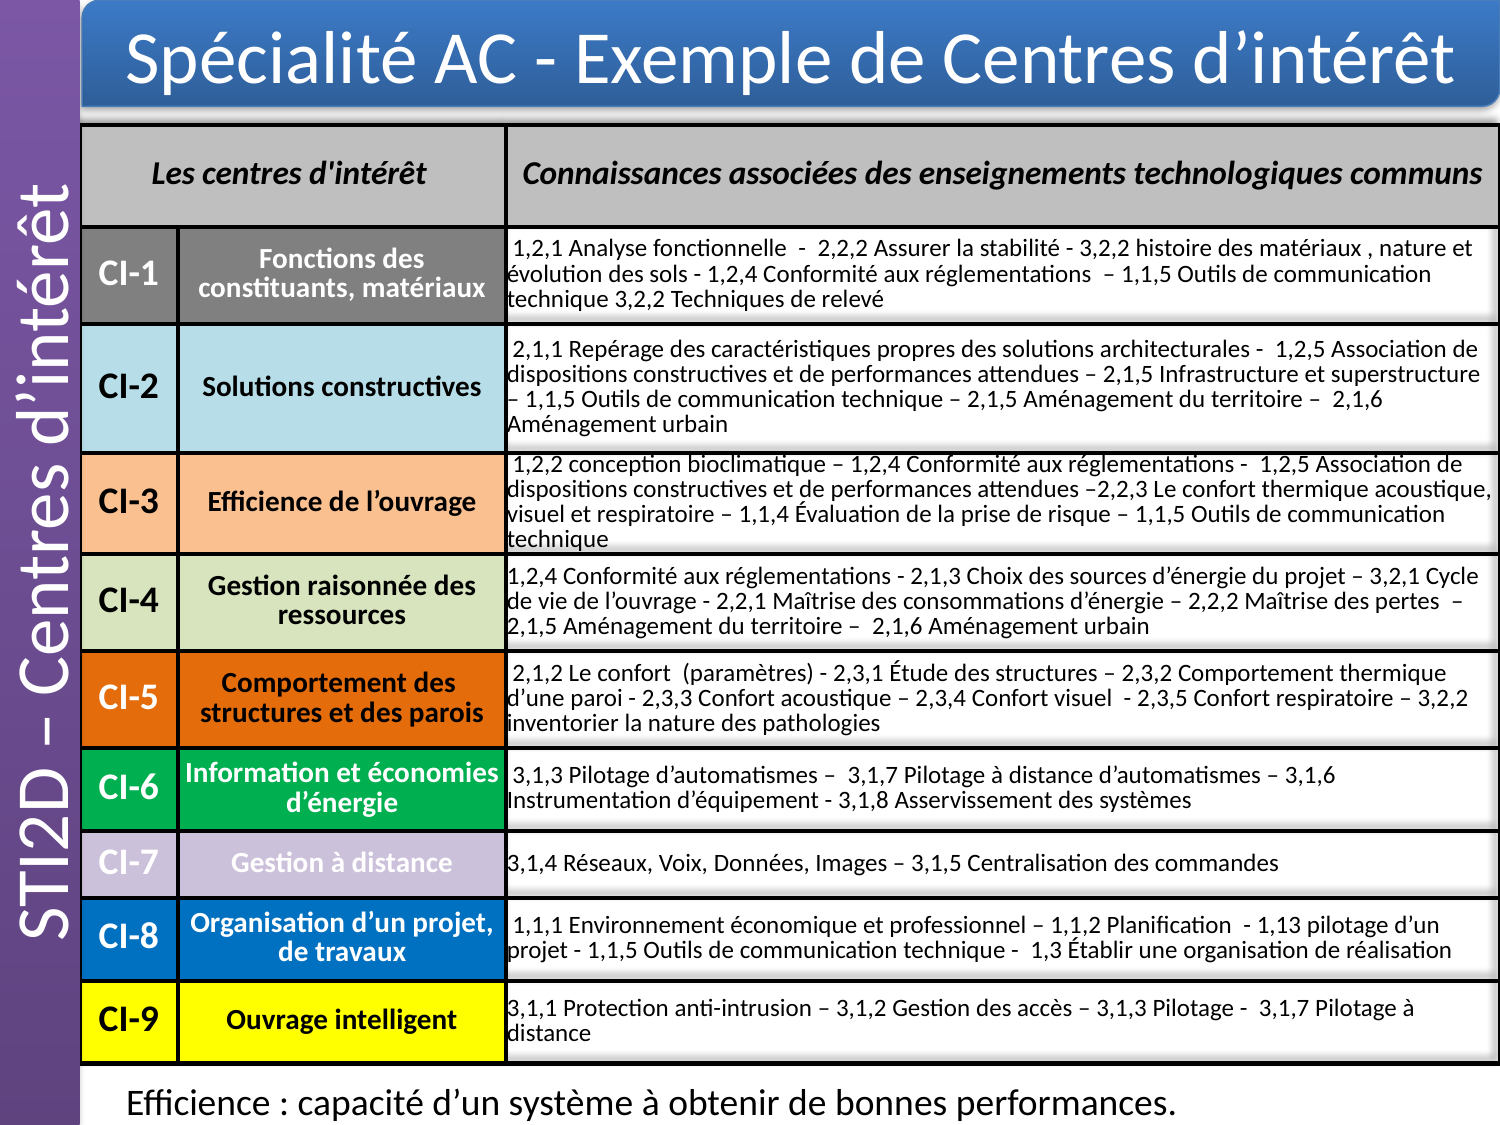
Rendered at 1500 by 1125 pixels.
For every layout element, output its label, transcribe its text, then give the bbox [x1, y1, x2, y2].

text_box Spécialité AC - Exemple de Centres d’intérêt [85, 0, 1500, 108]
text_box Efficience : capacité d’un système à obtenir de bonnes performances. [111, 1070, 1292, 1125]
table_cell 2,1,1 Repérage des caractéristiques propres des solutions architecturales - 1,2,5 Association de dispositions constructives et de performances attendues – 2,1,5 Infrastructure et superstructure – 1,1,5 Outils de communication technique – 2,1,5 Aménagement du territoire – 2,1,6 Aménagement urbain [508, 326, 1498, 451]
table_cell Organisation d’un projet, de travaux [180, 900, 504, 979]
table_cell 3,1,1 Protection anti-intrusion – 3,1,2 Gestion des accès – 3,1,3 Pilotage - 3,1,7 Pilotage à distance [508, 983, 1498, 1061]
table_cell Solutions constructives [180, 326, 504, 451]
table_cell Gestion à distance [180, 833, 504, 896]
table_cell Efficience de l’ouvrage [180, 455, 504, 552]
table_header Connaissances associées des enseignements technologiques communs [508, 127, 1498, 225]
table_cell Fonctions des constituants, matériaux [180, 229, 504, 322]
table_cell 2,1,2 Le confort (paramètres) - 2,3,1 Étude des structures – 2,3,2 Comportement thermique d’une paroi - 2,3,3 Confort acoustique – 2,3,4 Confort visuel - 2,3,5 Confort respiratoire – 3,2,2 inventorier la nature des pathologies [508, 653, 1498, 746]
table_cell Gestion raisonnée des ressources [180, 556, 504, 649]
table_header Les centres d'intérêt [85, 127, 504, 225]
table_cell CI-2 [85, 326, 176, 451]
table_cell 1,2,2 conception bioclimatique – 1,2,4 Conformité aux réglementations - 1,2,5 Association de dispositions constructives et de performances attendues –2,2,3 Le confort thermique acoustique, visuel et respiratoire – 1,1,4 Évaluation de la prise de risque – 1,1,5 Outils de communication technique [508, 455, 1498, 552]
table_cell 3,1,4 Réseaux, Voix, Données, Images – 3,1,5 Centralisation des commandes [508, 833, 1498, 896]
table_cell CI-4 [85, 556, 176, 649]
table_cell Ouvrage intelligent [180, 983, 504, 1061]
table_cell CI-1 [85, 229, 176, 322]
text_box STI2D – Centres d’intérêt [0, 0, 80, 1125]
table_cell CI-3 [85, 455, 176, 552]
table_cell Comportement des structures et des parois [180, 653, 504, 746]
table_cell 1,1,1 Environnement économique et professionnel – 1,1,2 Planification - 1,13 pilotage d’un projet - 1,1,5 Outils de communication technique - 1,3 Établir une organisation de réalisation [508, 900, 1498, 979]
table_cell 3,1,3 Pilotage d’automatismes – 3,1,7 Pilotage à distance d’automatismes – 3,1,6 Instrumentation d’équipement - 3,1,8 Asservissement des systèmes [508, 750, 1498, 829]
table_cell 1,2,1 Analyse fonctionnelle - 2,2,2 Assurer la stabilité - 3,2,2 histoire des matériaux , nature et évolution des sols - 1,2,4 Conformité aux réglementations – 1,1,5 Outils de communication technique 3,2,2 Techniques de relevé [508, 229, 1498, 322]
table_cell CI-5 [85, 653, 176, 746]
table_cell CI-9 [85, 983, 176, 1061]
table_cell CI-8 [85, 900, 176, 979]
table_cell CI-6 [85, 750, 176, 829]
table_cell 1,2,4 Conformité aux réglementations - 2,1,3 Choix des sources d’énergie du projet – 3,2,1 Cycle de vie de l’ouvrage - 2,2,1 Maîtrise des consommations d’énergie – 2,2,2 Maîtrise des pertes – 2,1,5 Aménagement du territoire – 2,1,6 Aménagement urbain [508, 556, 1498, 649]
table_cell Information et économies d’énergie [180, 750, 504, 829]
table_cell CI-7 [85, 833, 176, 896]
